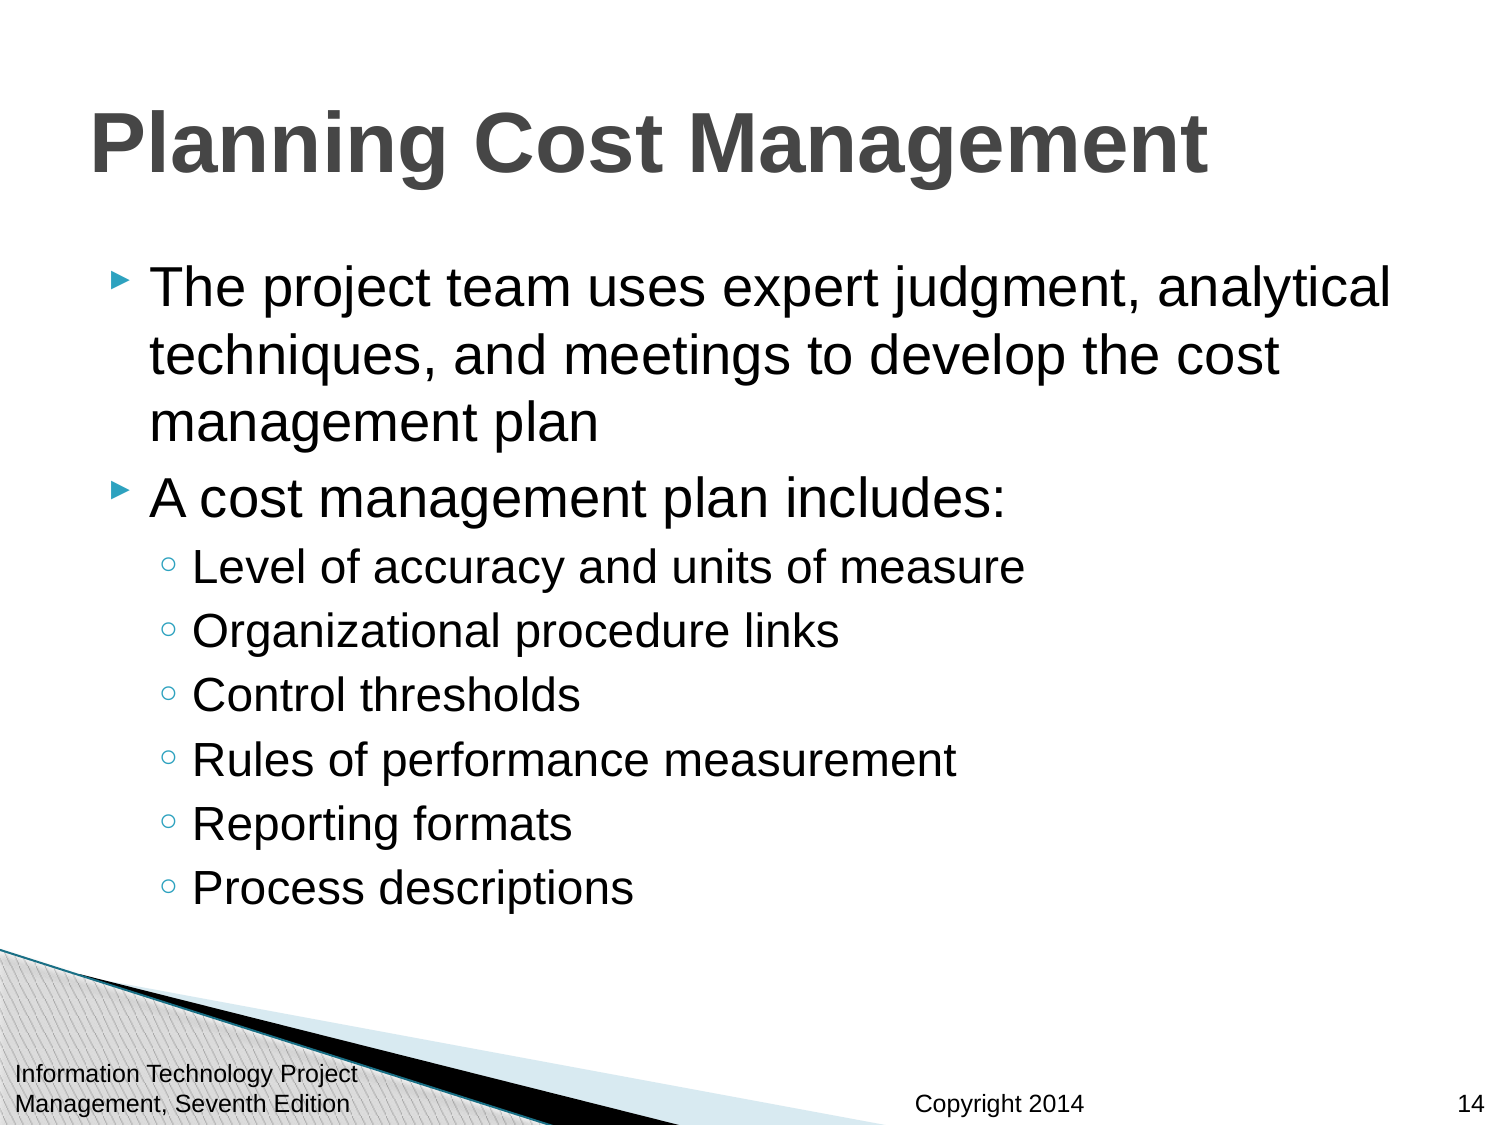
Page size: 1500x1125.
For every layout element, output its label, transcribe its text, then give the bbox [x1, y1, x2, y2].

slide_number 14 [1408, 1065, 1500, 1125]
footer Information Technology Project Management, Seventh Edition [0, 1065, 425, 1125]
title Planning Cost Management [75, 45, 1425, 233]
list The project team uses expert judgment, analytical techniques, and meetings to develop the cost management plan A cost management plan includes: Level of accuracy and units of measure Organizational procedure links Control thresholds Rules of performance measurement Reporting formats Process descriptions [74, 242, 1426, 986]
